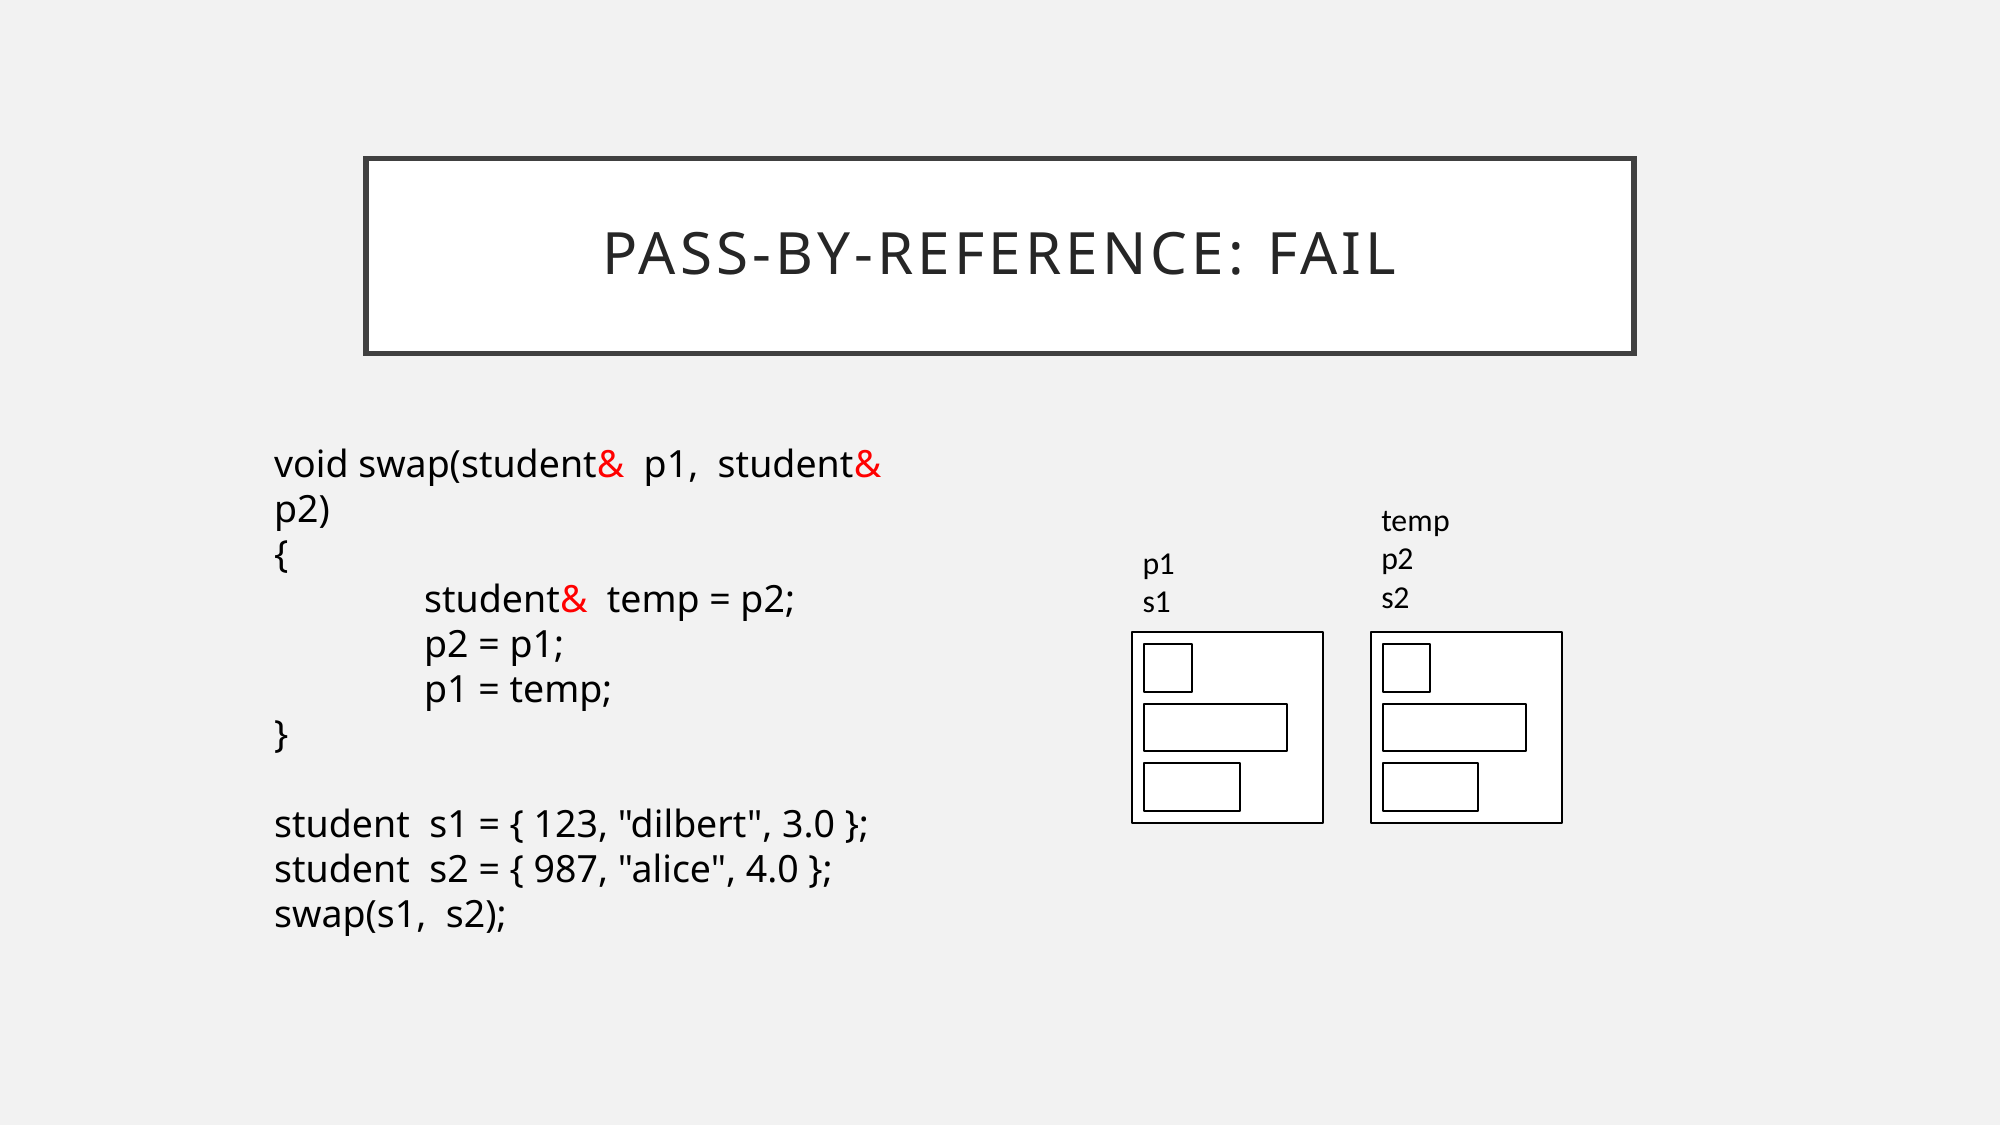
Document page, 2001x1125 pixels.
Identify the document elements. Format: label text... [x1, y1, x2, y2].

text_box void swap(student& p1, student& p2) { student& temp = p2; p2 = p1; p1 = temp; } student s1 = { 123, "dilbert", 3.0 }; student s2 = { 987, "alice", 4.0 }; swap(s1, s2); [259, 432, 961, 943]
title Pass-by-Reference: Fail [363, 156, 1637, 356]
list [1122, 489, 1565, 826]
